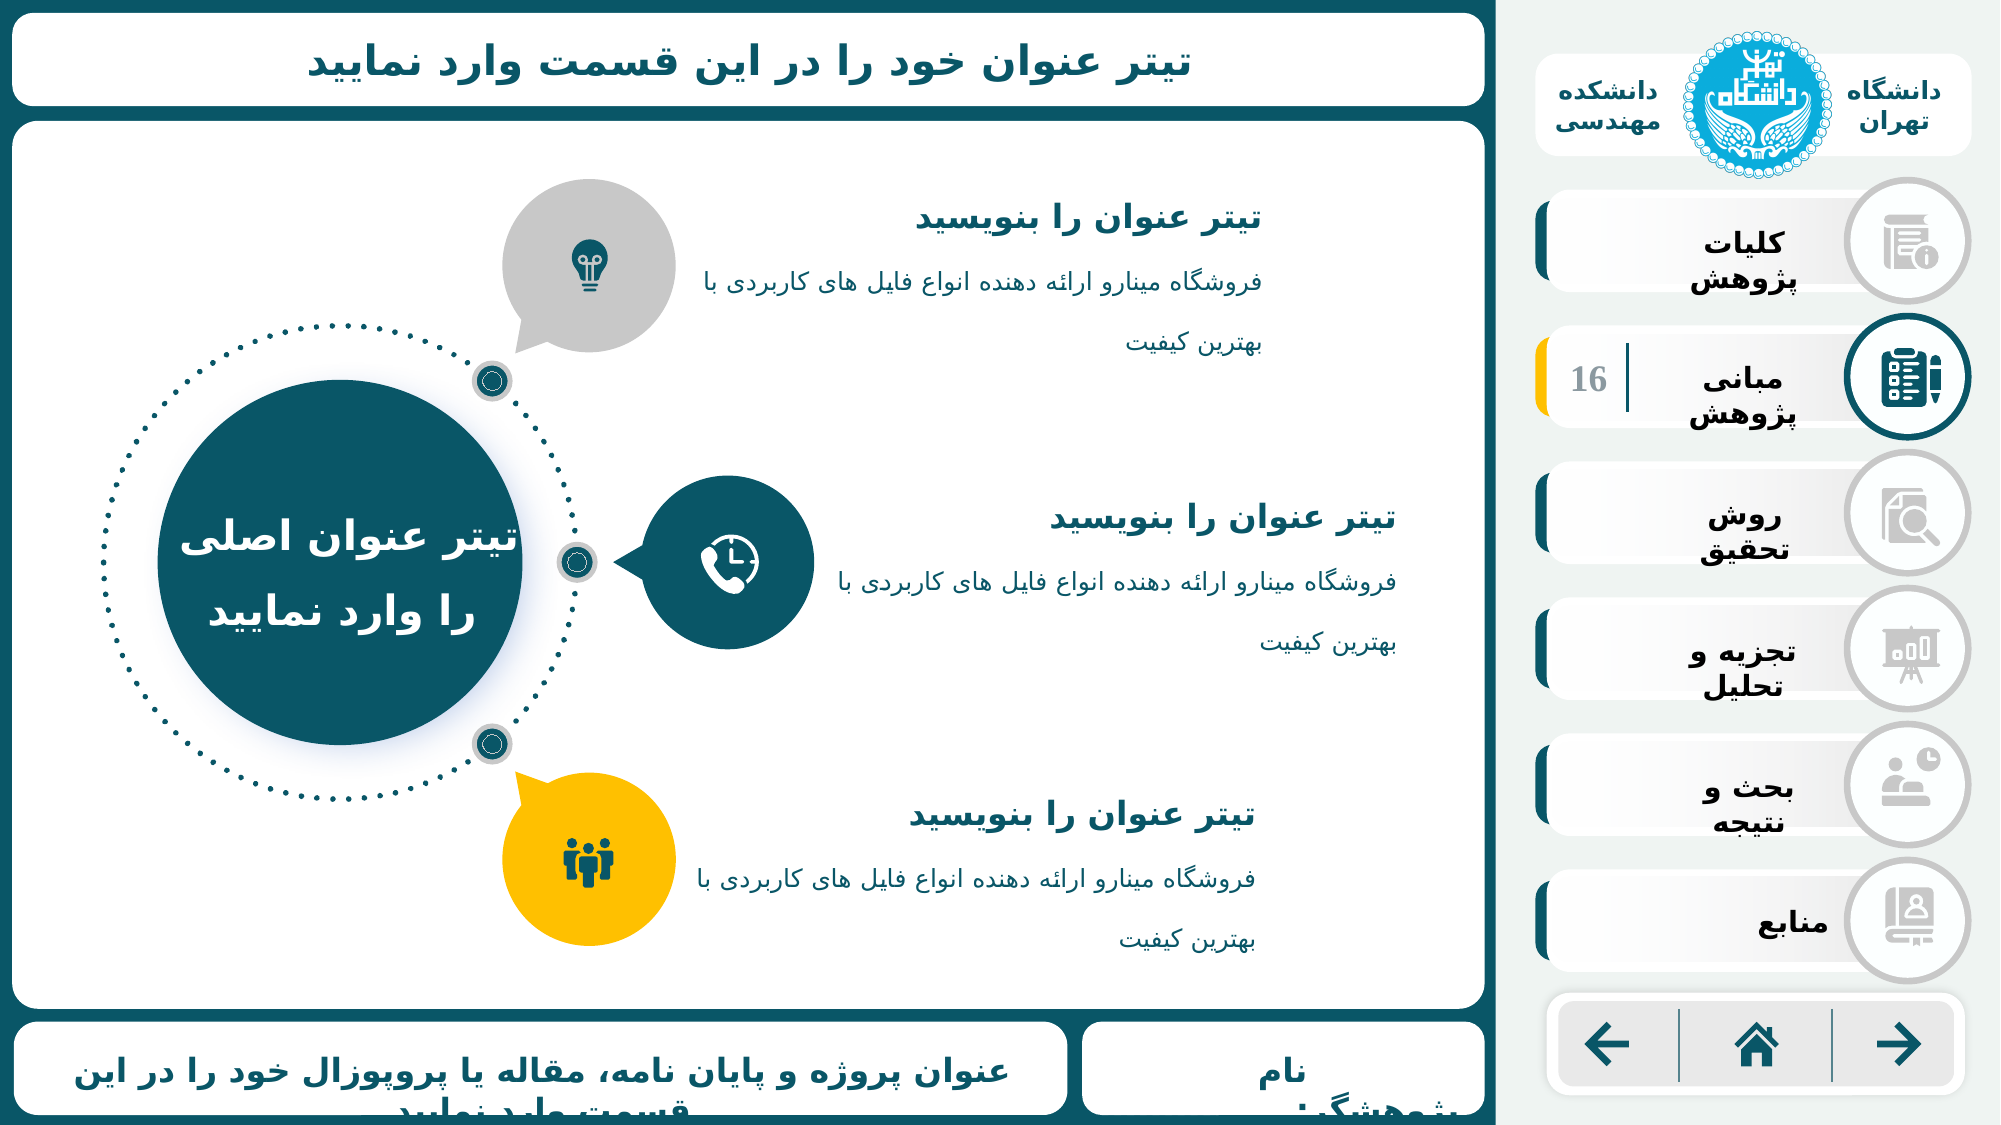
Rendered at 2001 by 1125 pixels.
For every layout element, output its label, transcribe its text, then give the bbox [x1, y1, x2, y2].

text_box [1877, 1021, 1922, 1067]
text_box تیتر عنوان را بنویسید فروشگاه مینارو ارائه دهنده انواع فایل های کاربردی با بهترین کیفیت [687, 148, 1278, 363]
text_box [613, 475, 815, 650]
text_box [464, 360, 471, 366]
text_box [345, 323, 352, 329]
text_box [179, 379, 501, 476]
text_box [532, 425, 539, 432]
text_box [407, 786, 414, 792]
text_box تجزیه و تحلیل [1642, 624, 1844, 710]
text_box [100, 559, 107, 566]
text_box [392, 789, 399, 796]
text_box [422, 780, 429, 787]
text_box [541, 438, 547, 445]
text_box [1881, 625, 1941, 684]
text_box [392, 329, 398, 336]
text_box نام پژوهشگر:............... [1084, 1041, 1482, 1125]
text_box [184, 378, 191, 385]
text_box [1881, 348, 1941, 408]
text_box [565, 621, 572, 628]
text_box [1584, 1021, 1629, 1067]
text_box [1883, 214, 1939, 270]
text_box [559, 544, 596, 581]
text_box [151, 412, 158, 419]
picture [1683, 31, 1832, 179]
text_box [569, 606, 575, 613]
text_box [313, 795, 320, 801]
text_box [495, 763, 687, 957]
text_box تیتر عنوان را بنویسید فروشگاه مینارو ارائه دهنده انواع فایل های کاربردی با بهترین کیفیت [822, 447, 1413, 663]
text_box [298, 325, 304, 332]
text_box دانشکده مهندسی [1522, 67, 1683, 142]
text_box دانشگاه تهران [1832, 67, 1981, 142]
text_box [109, 622, 115, 629]
text_box [282, 789, 289, 796]
text_box تیتر عنوان را بنویسید فروشگاه مینارو ارائه دهنده انواع فایل های کاربردی با بهترین کیفیت [681, 745, 1272, 960]
text_box [376, 325, 383, 332]
text_box کلیات پژوهش [1644, 216, 1844, 302]
text_box [532, 693, 539, 699]
text_box [119, 652, 126, 659]
text_box [523, 412, 529, 419]
text_box [223, 351, 230, 358]
text_box [184, 740, 191, 747]
text_box [572, 590, 578, 597]
text_box [151, 706, 158, 713]
text_box [361, 795, 368, 801]
text_box [345, 796, 352, 802]
text_box [377, 792, 384, 799]
text_box عنوان پروژه و پایان نامه، مقاله یا پروپوزال خود را در این قسمت وارد نمایید [19, 1041, 1067, 1125]
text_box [1885, 887, 1935, 947]
text_box [561, 481, 567, 488]
text_box [422, 338, 429, 344]
text_box [329, 323, 336, 329]
text_box [548, 452, 555, 459]
text_box [223, 767, 230, 774]
text_box روش تحقیق [1646, 488, 1844, 573]
text_box [565, 496, 572, 503]
text_box [210, 759, 217, 766]
text_box [133, 680, 140, 687]
text_box [298, 793, 305, 800]
text_box [237, 345, 244, 351]
text_box مبانی پژوهش [1642, 352, 1844, 437]
slide_number 16 [1549, 346, 1628, 407]
text_box [142, 694, 149, 700]
text_box [103, 591, 109, 598]
text_box [142, 425, 148, 432]
text_box [101, 543, 107, 550]
text_box [267, 786, 274, 792]
text_box [162, 718, 168, 725]
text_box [474, 725, 511, 763]
text_box [451, 767, 458, 773]
text_box [512, 400, 519, 407]
text_box [175, 641, 505, 746]
text_box [548, 666, 555, 672]
text_box [126, 666, 132, 673]
text_box تیتر عنوان خود را در این قسمت وارد نمایید [19, 26, 1481, 92]
text_box [572, 527, 578, 534]
text_box [361, 323, 367, 330]
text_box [474, 362, 511, 400]
text_box [196, 368, 203, 375]
text_box [451, 351, 457, 358]
text_box بحث و نتیجه [1654, 760, 1844, 846]
text_box [113, 482, 120, 488]
text_box [238, 774, 244, 781]
text_box [282, 329, 289, 336]
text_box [495, 168, 687, 362]
text_box [197, 750, 203, 757]
text_box منابع [1670, 895, 1844, 946]
text_box [101, 575, 107, 582]
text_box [1881, 747, 1941, 807]
text_box [103, 527, 109, 534]
text_box [161, 400, 168, 407]
text_box [133, 438, 140, 445]
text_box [1734, 1021, 1779, 1067]
text_box [173, 389, 179, 396]
text_box [105, 512, 111, 519]
text_box [109, 496, 115, 503]
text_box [1881, 488, 1941, 547]
text_box تیتر عنوان اصلی را وارد نمایید [139, 476, 545, 641]
